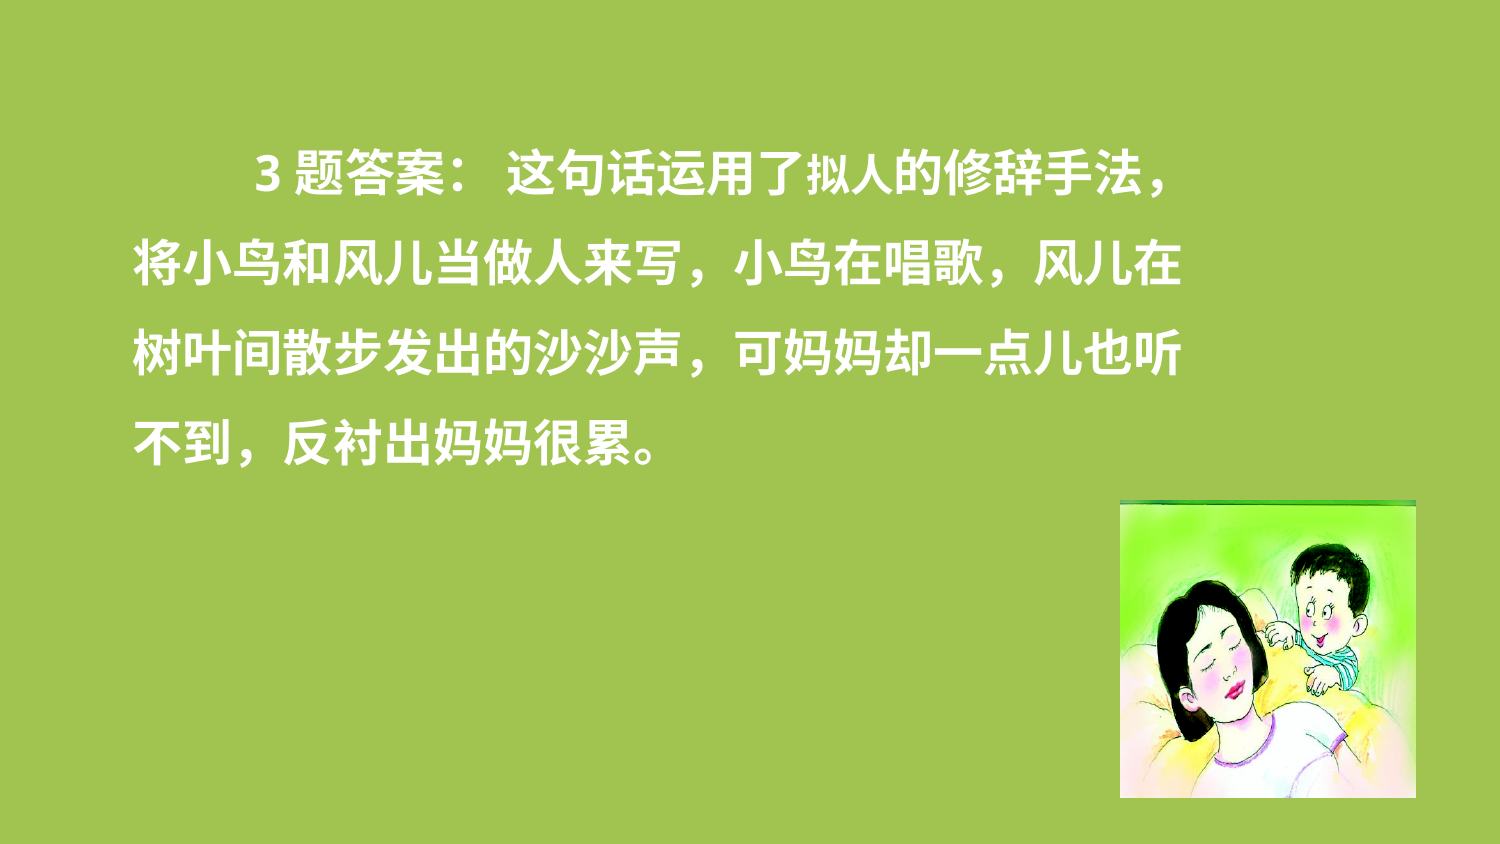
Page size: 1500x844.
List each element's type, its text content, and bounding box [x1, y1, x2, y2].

text_box 3题答案： 这句话运用了拟人的修辞手法，将小鸟和风儿当做人来写，小鸟在唱歌，风儿在树叶间散步发出的沙沙声，可妈妈却一点儿也听不到，反衬出妈妈很累。 [121, 105, 1199, 477]
picture [1120, 499, 1416, 798]
